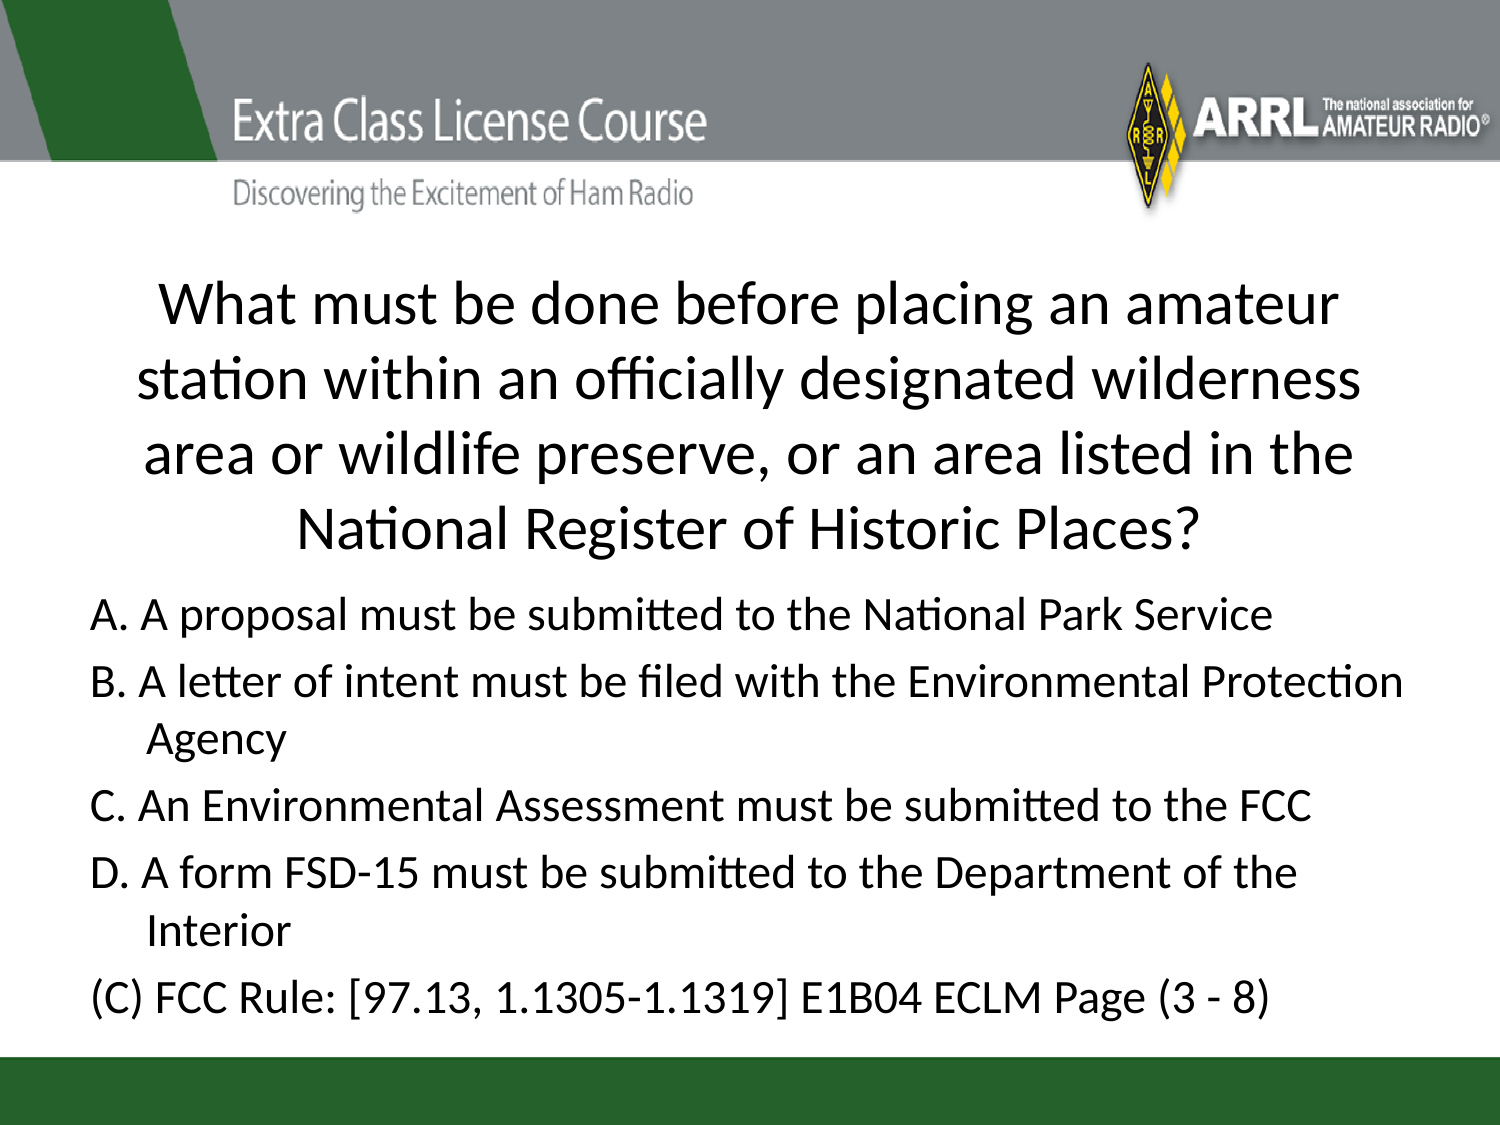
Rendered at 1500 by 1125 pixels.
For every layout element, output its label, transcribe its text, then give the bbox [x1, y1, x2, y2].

list A. A proposal must be submitted to the National Park Service B. A letter of intent must be filed with the Environmental Protection Agency C. An Environmental Assessment must be submitted to the FCC D. A form FSD-15 must be submitted to the Department of the Interior (C) FCC Rule: [97.13, 1.1305-1.1319] E1B04 ECLM Page (3 - 8) [75, 575, 1425, 1063]
title What must be done before placing an amateur station within an officially designated wilderness area or wildlife preserve, or an area listed in the National Register of Historic Places? [75, 254, 1425, 443]
picture [0, 0, 1500, 1125]
